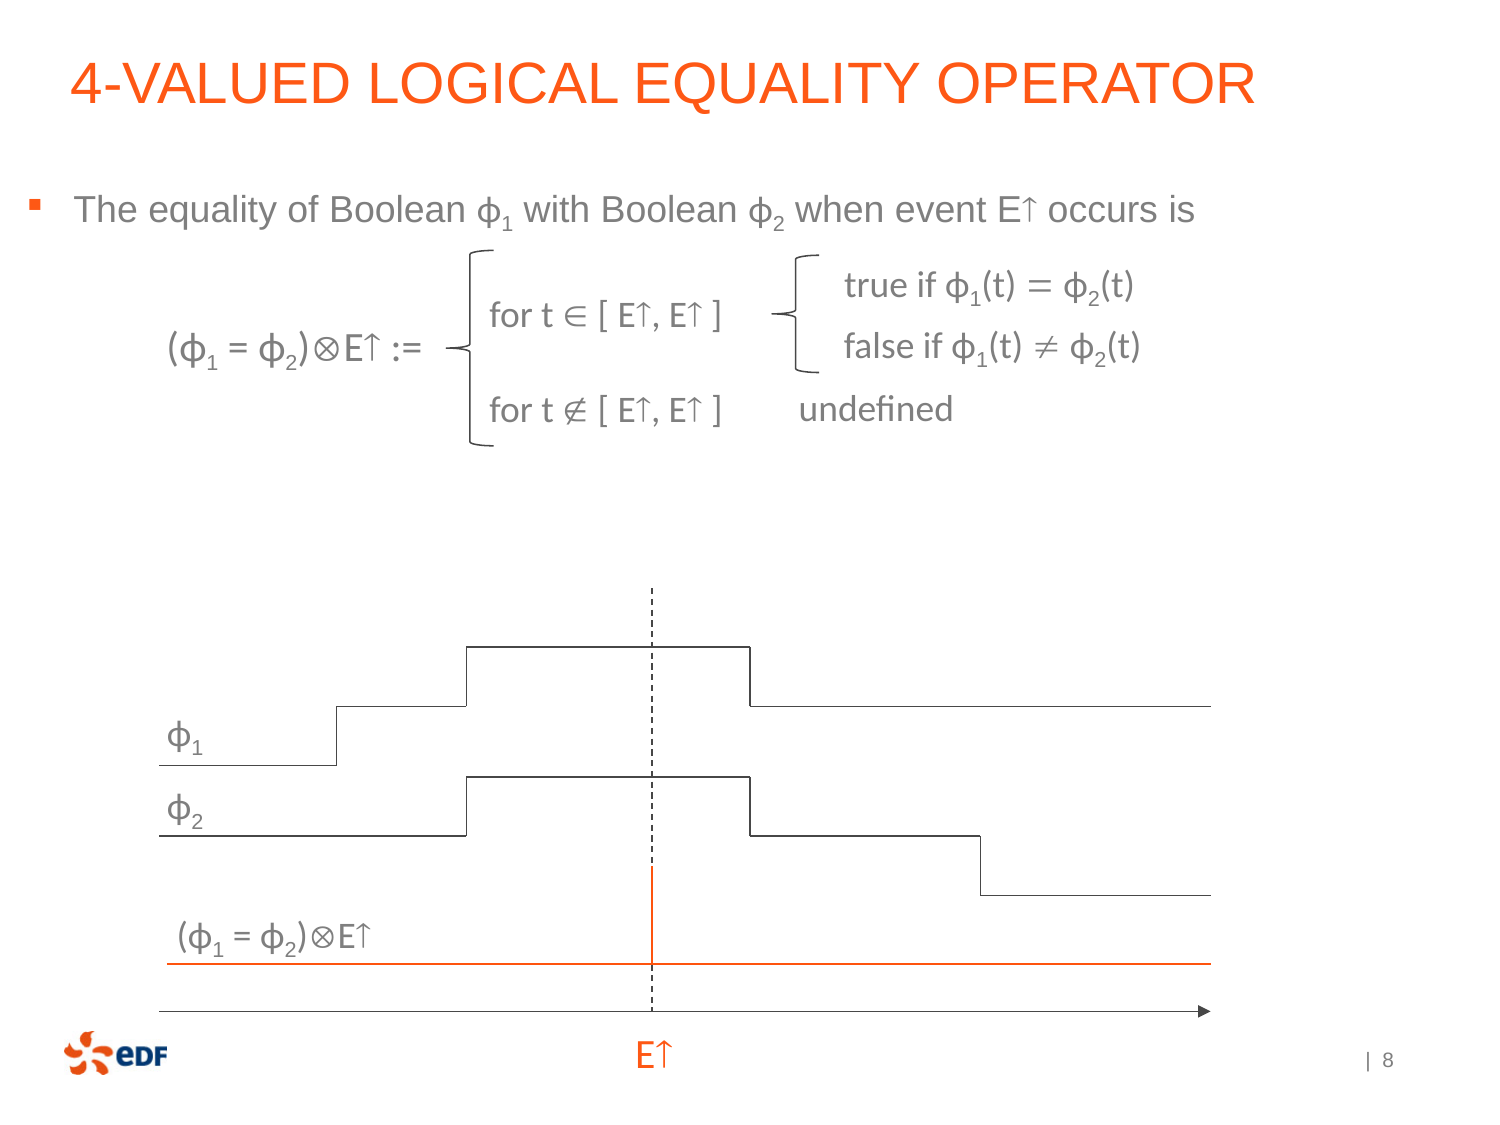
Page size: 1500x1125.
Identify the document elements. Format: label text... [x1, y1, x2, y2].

text_box The equality of Boolean ϕ1 with Boolean ϕ2 when event E occurs is [20, 184, 1424, 236]
text_box ϕ1 [152, 701, 219, 768]
text_box ϕ2 [152, 775, 219, 841]
text_box (ϕ1 = ϕ2)E [161, 903, 395, 970]
text_box E [620, 1020, 688, 1085]
picture [64, 1031, 167, 1075]
title 4-valued logical Equality operator [64, 45, 1436, 185]
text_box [151, 250, 1169, 447]
